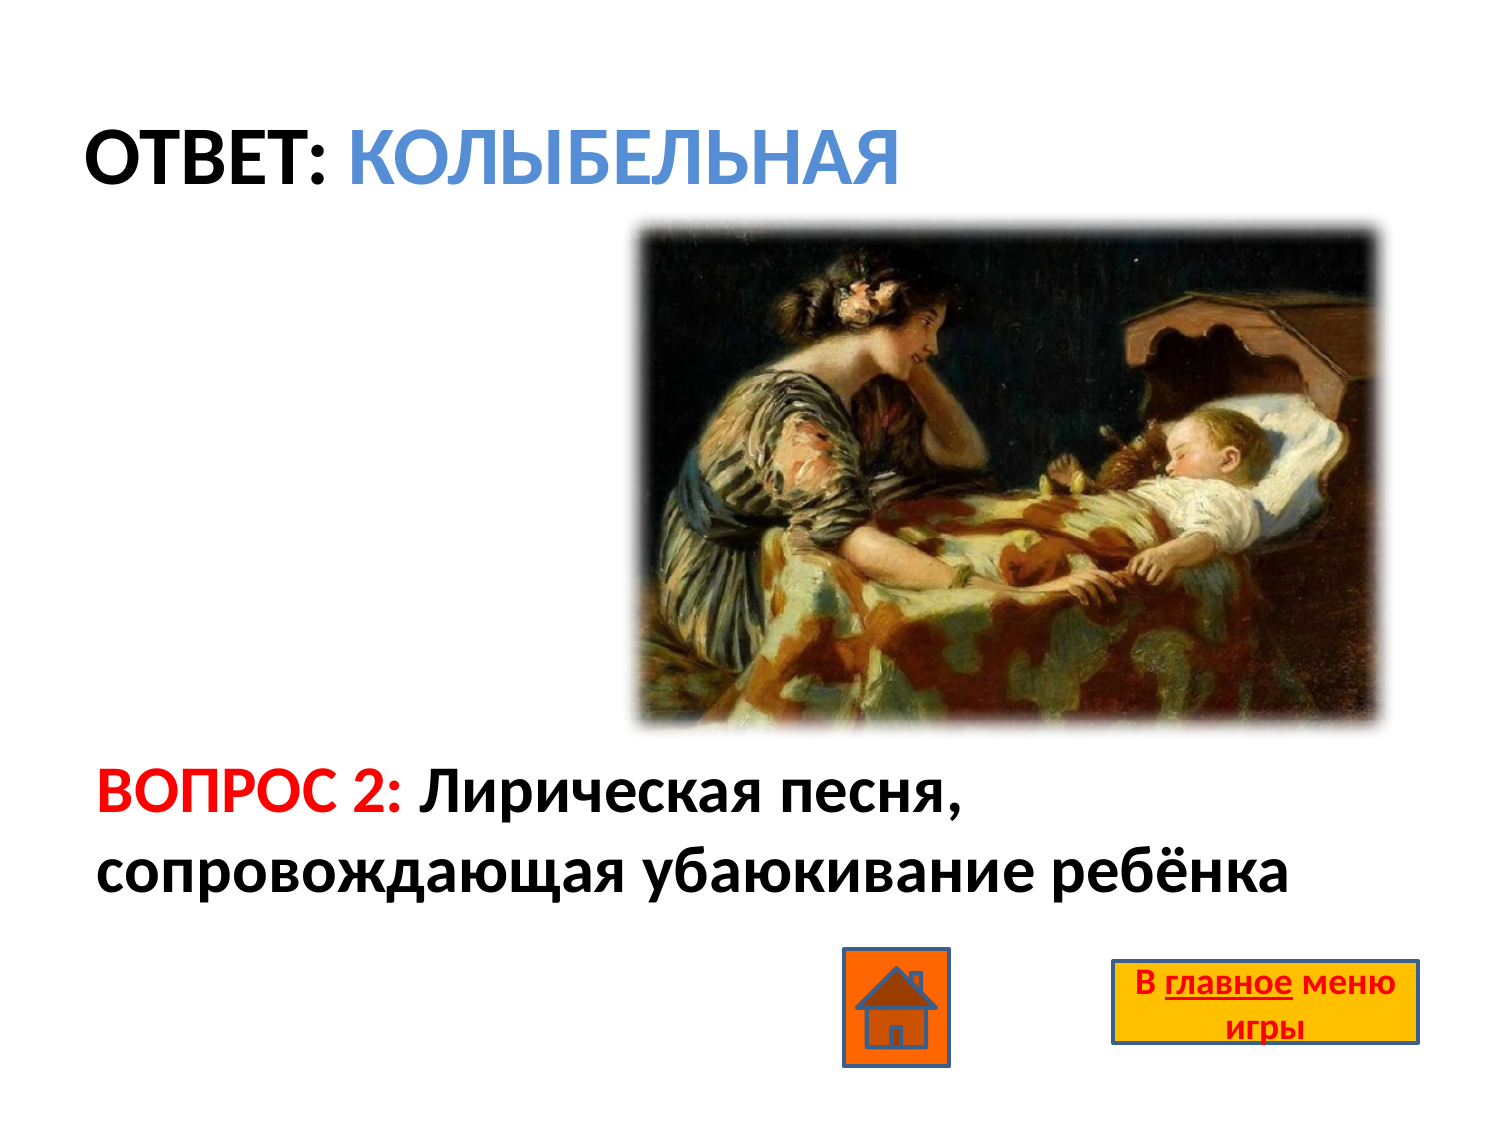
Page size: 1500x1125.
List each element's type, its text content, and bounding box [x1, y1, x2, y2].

picture [620, 210, 1395, 740]
text_box В главное меню игры [1111, 959, 1420, 1045]
text_box ВОПРОС 2: Лирическая песня, сопровождающая убаюкивание ребёнка [82, 738, 1454, 913]
text_box ОТВЕТ: КОЛЫБЕЛЬНАЯ [70, 93, 1102, 209]
text_box [842, 947, 951, 1068]
